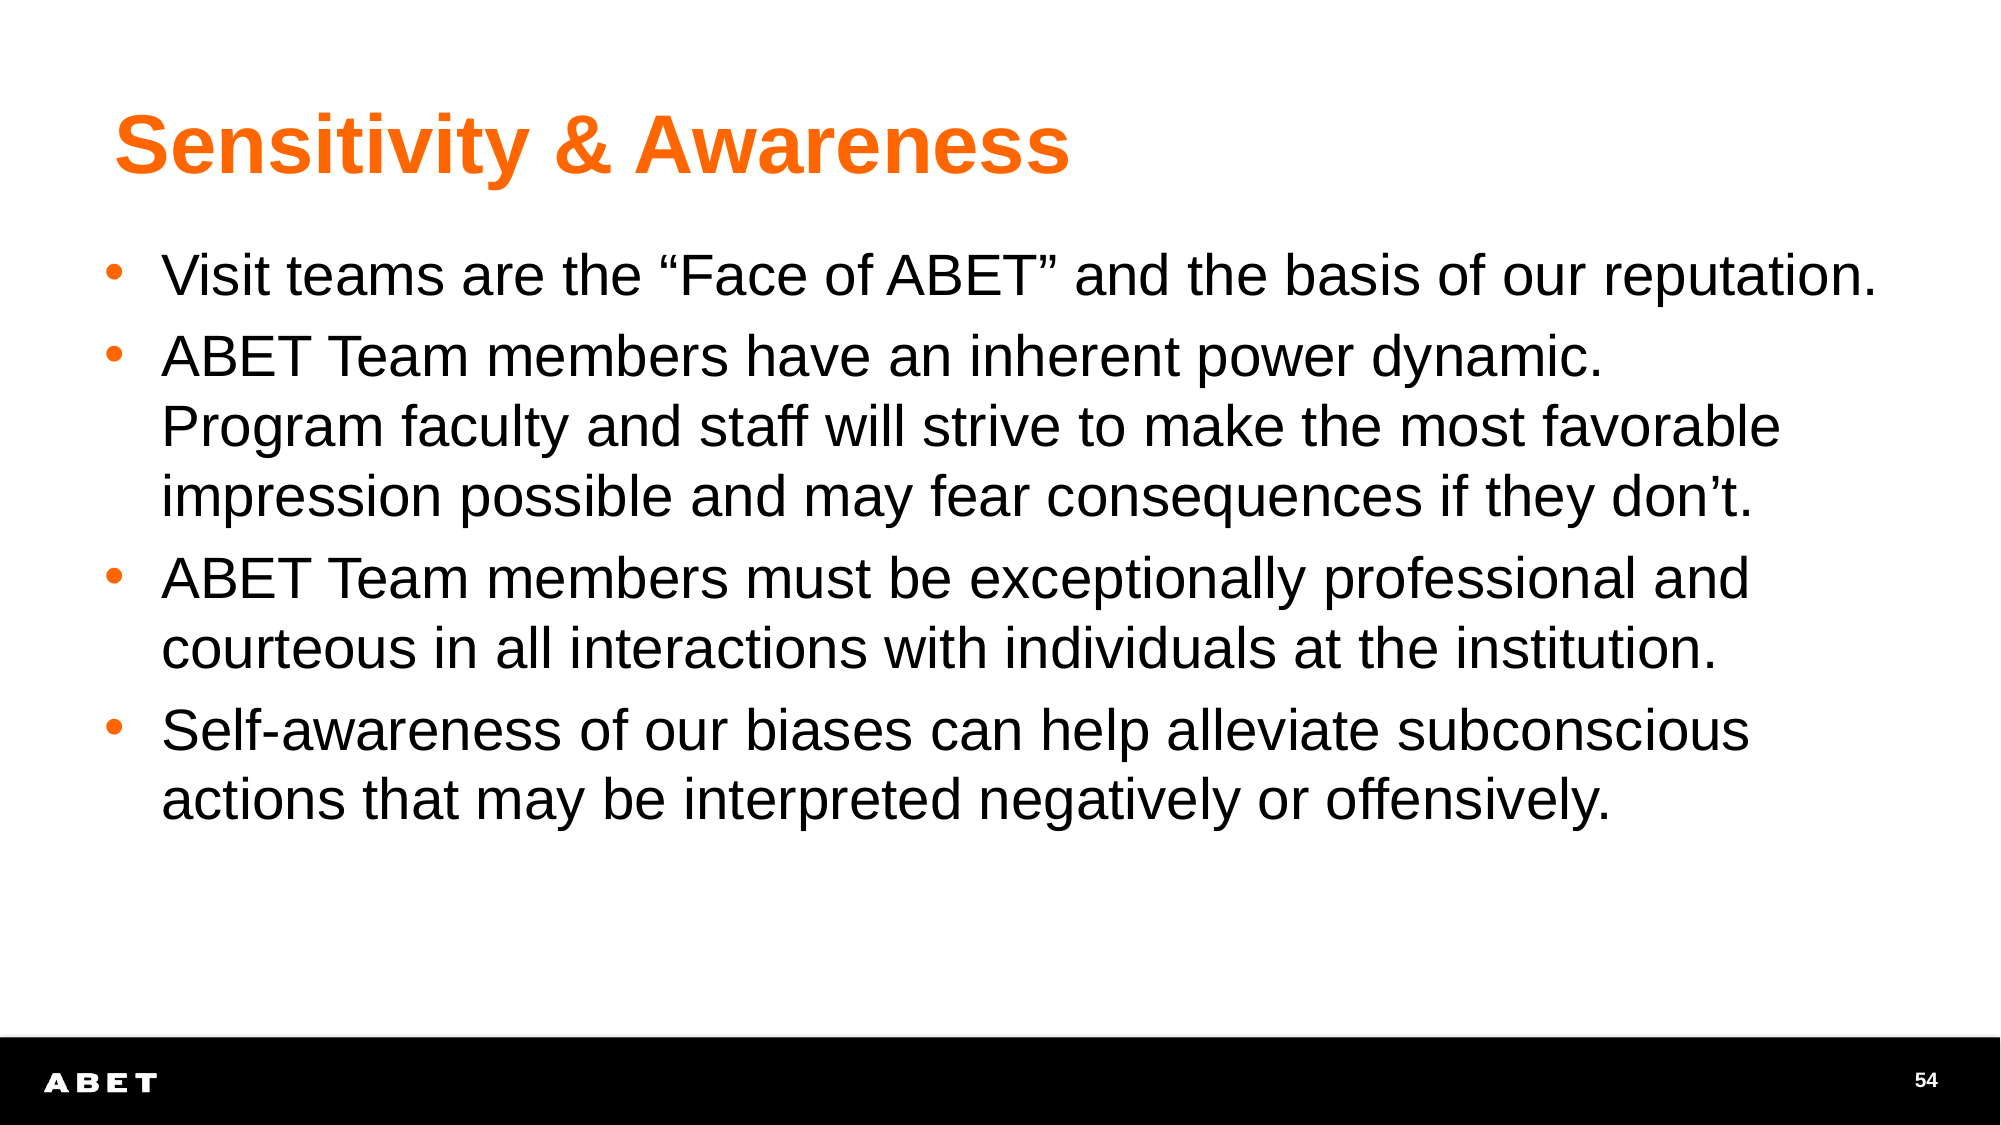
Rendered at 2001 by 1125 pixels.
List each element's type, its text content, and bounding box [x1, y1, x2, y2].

list Visit teams are the “Face of ABET” and the basis of our reputation. ABET Team members have an inherent power dynamic. Program faculty and staff will strive to make the most favorable impression possible and may fear consequences if they don’t. ABET Team members must be exceptionally professional and courteous in all interactions with individuals at the institution. Self-awareness of our biases can help alleviate subconscious actions that may be interpreted negatively or offensively. [90, 147, 1910, 909]
picture [16, 1052, 184, 1113]
title Sensitivity & Awareness [99, 82, 1900, 147]
